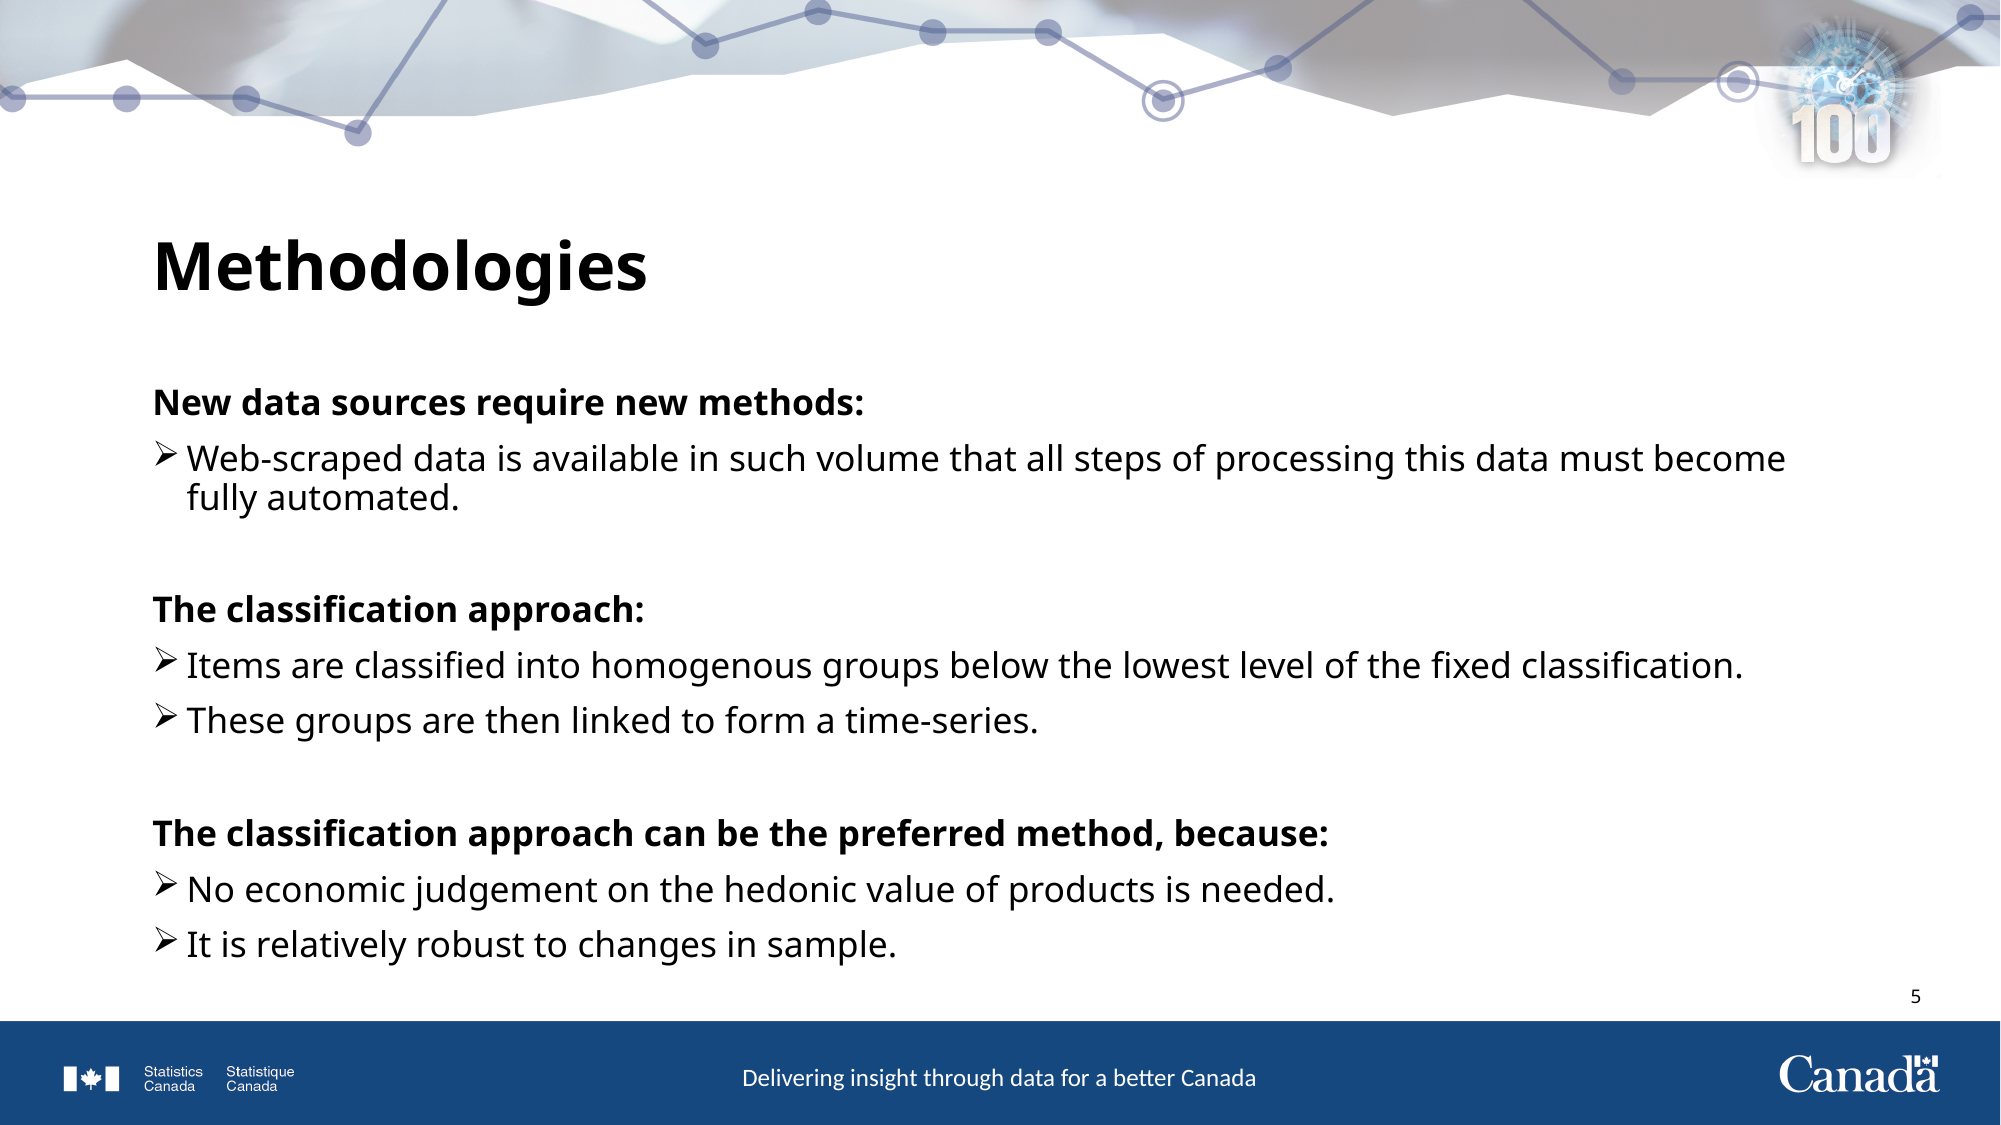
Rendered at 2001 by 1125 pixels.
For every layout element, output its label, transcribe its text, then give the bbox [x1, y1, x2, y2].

slide_number 4 [1881, 977, 1937, 1020]
title Methodologies [137, 165, 1863, 313]
slide_number 17 [1262, 100, 2000, 108]
list New data sources require new methods: Web-scraped data is available in such volume that all steps of processing this data must become fully automated. The classification approach: Items are classified into homogenous groups below the lowest level of the fixed classification. These groups are then linked to form a time-series. The classification approach can be the preferred method, because: No economic judgement on the hedonic value of products is needed. It is relatively robust to changes in sample. [137, 377, 1863, 978]
text_box Conclusion [1261, 79, 2001, 88]
picture [0, 0, 2001, 1125]
text_box Issue and Objective [1260, 89, 2001, 98]
